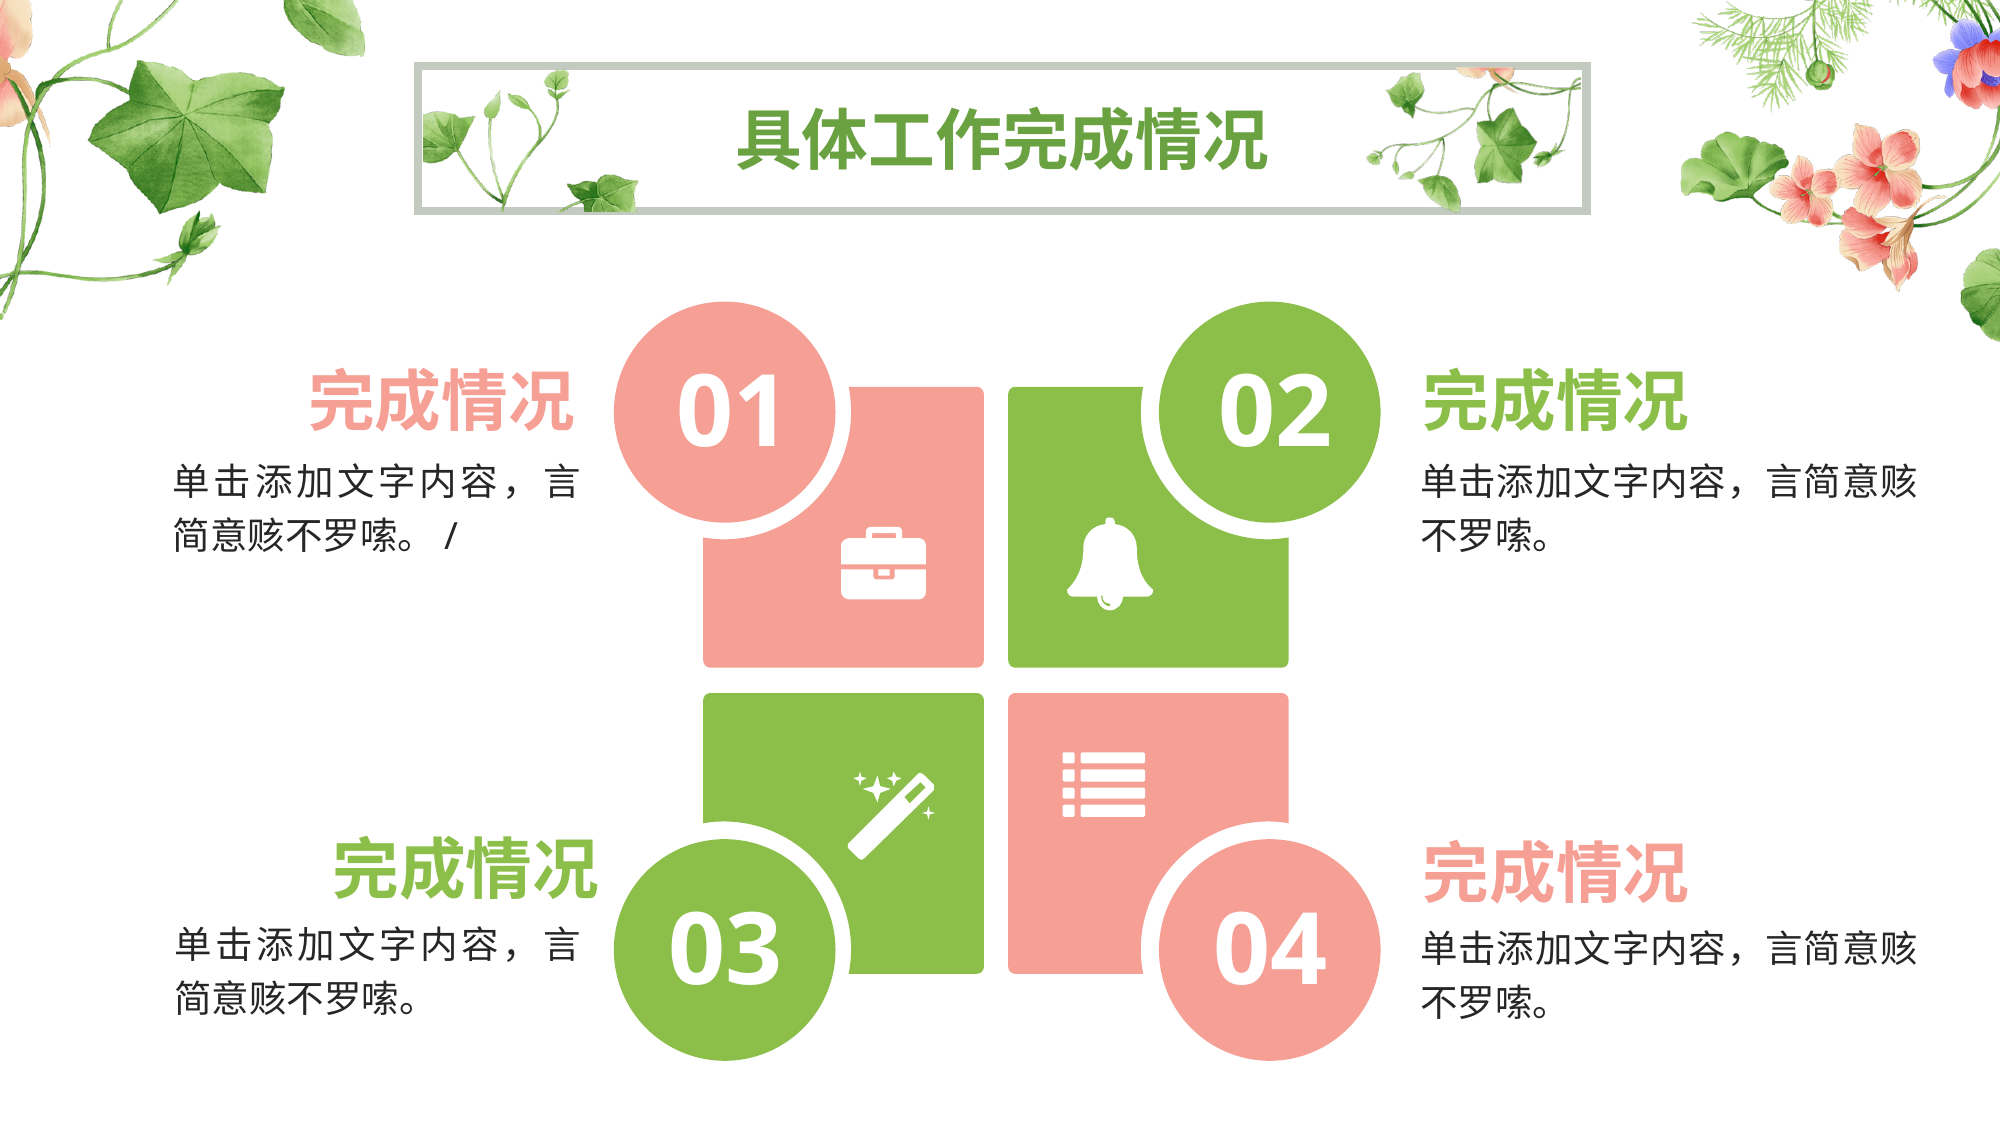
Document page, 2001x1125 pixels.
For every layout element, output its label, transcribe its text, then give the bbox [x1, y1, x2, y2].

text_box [703, 692, 984, 974]
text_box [1008, 692, 1289, 974]
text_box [1420, 831, 1919, 1021]
text_box 具体工作完成情况 [720, 90, 1285, 186]
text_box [613, 301, 836, 523]
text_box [1158, 301, 1381, 523]
text_box [646, 65, 1395, 212]
picture [1672, 0, 2000, 347]
text_box [1548, 65, 1587, 212]
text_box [703, 386, 984, 668]
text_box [1420, 358, 1919, 554]
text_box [613, 839, 836, 1061]
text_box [172, 358, 582, 554]
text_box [145, 826, 600, 1021]
picture [423, 52, 646, 212]
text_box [1158, 839, 1381, 1061]
text_box [417, 65, 423, 212]
picture [1362, 33, 1581, 254]
picture [0, 0, 389, 327]
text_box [1008, 386, 1289, 668]
